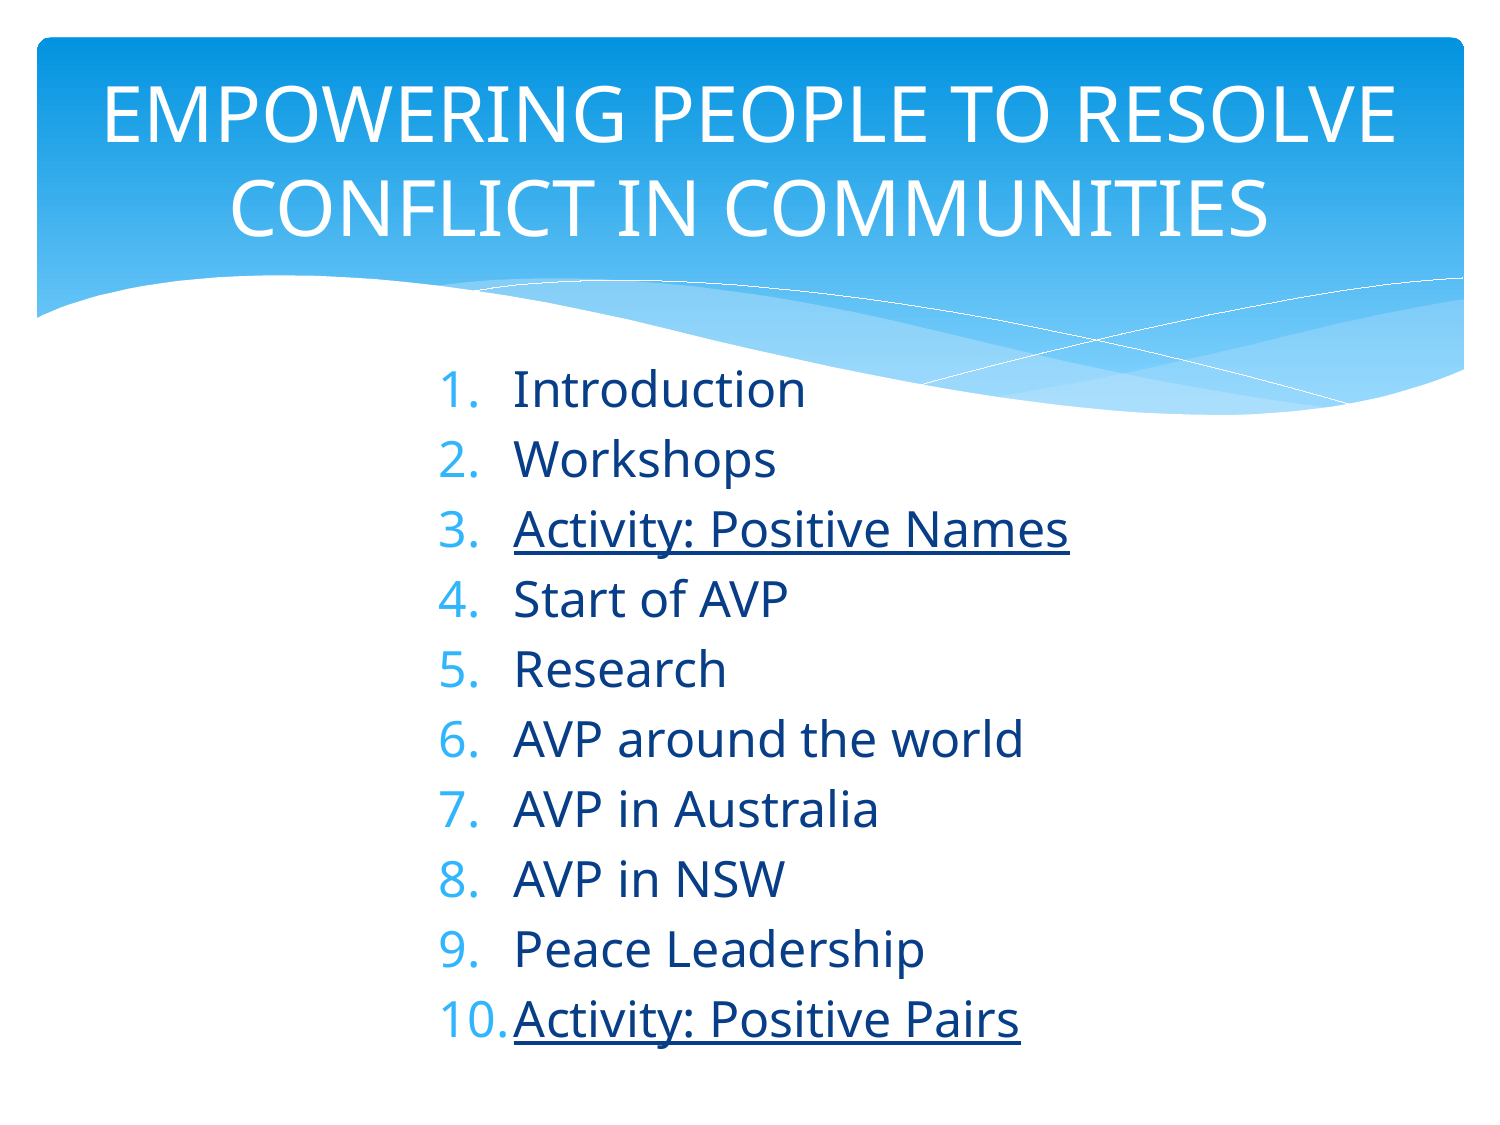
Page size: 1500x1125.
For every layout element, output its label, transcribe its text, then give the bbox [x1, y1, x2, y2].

list Introduction Workshops Activity: Positive Names Start of AVP Research AVP around the world AVP in Australia AVP in NSW Peace Leadership Activity: Positive Pairs [423, 350, 1096, 1103]
title EMPOWERING PEOPLE TO RESOLVE CONFLICT IN COMMUNITIES [75, 55, 1425, 261]
